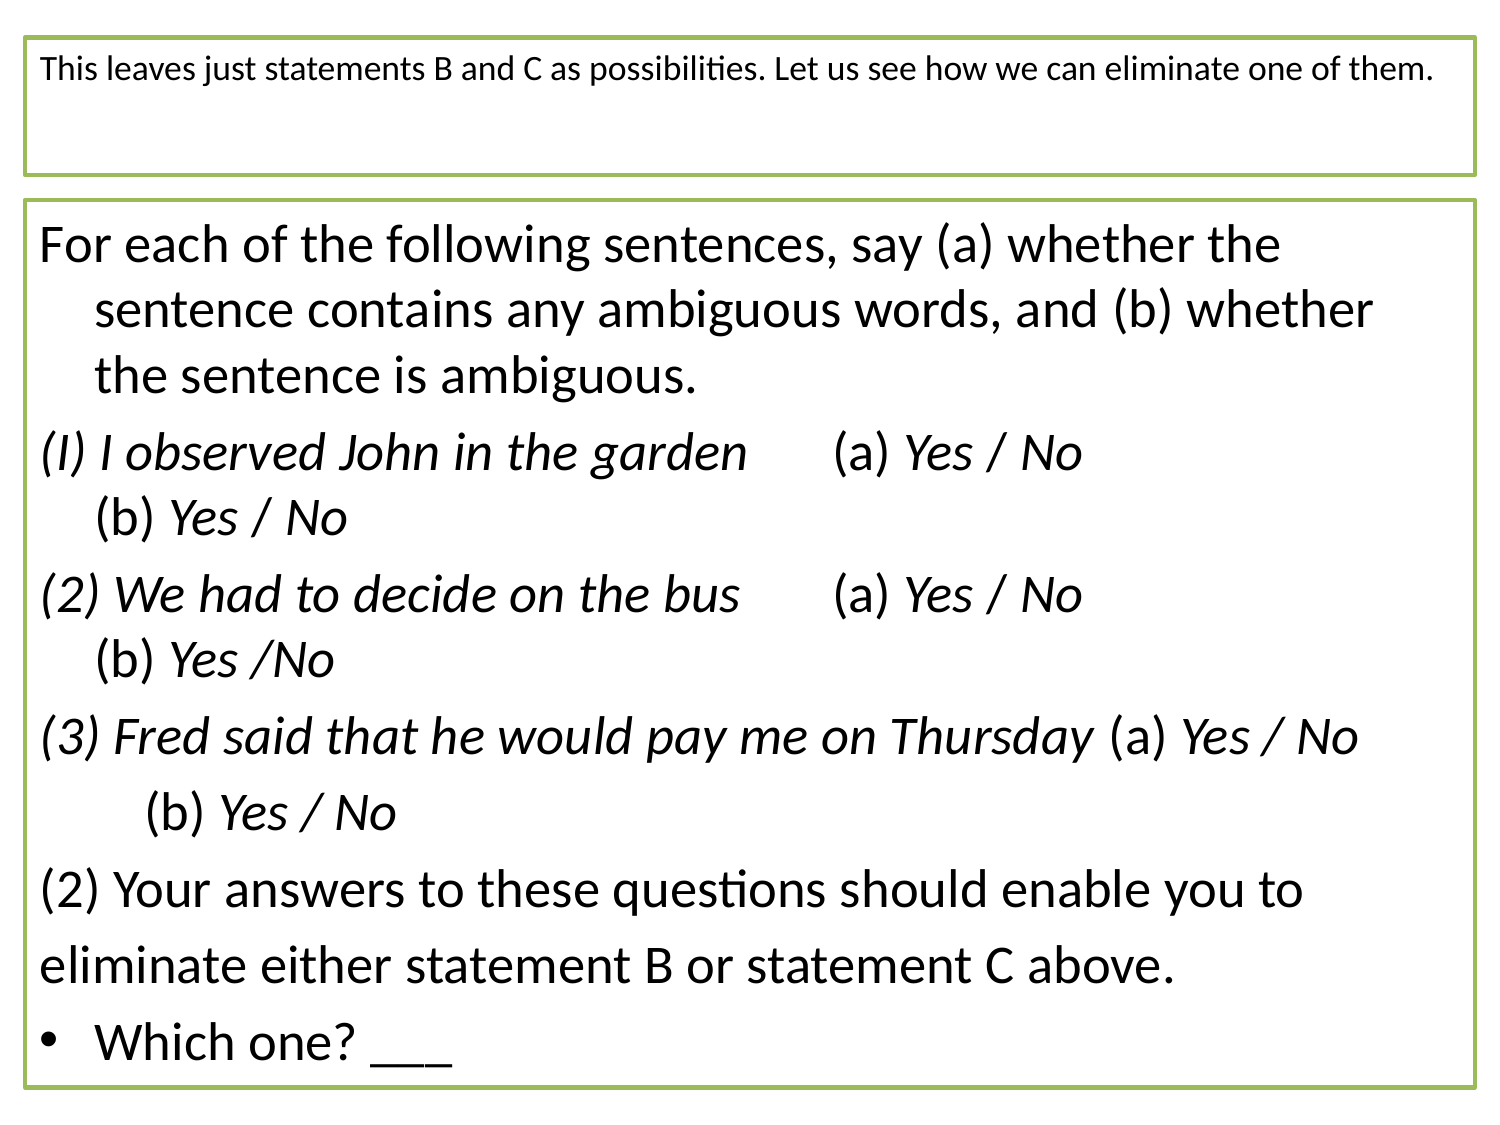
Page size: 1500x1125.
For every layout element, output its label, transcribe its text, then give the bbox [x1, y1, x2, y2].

list For each of the following sentences, say (a) whether the sentence contains any ambiguous words, and (b) whether the sentence is ambiguous. (I) I observed John in the garden (a) Yes / No (b) Yes / No (2) We had to decide on the bus (a) Yes / No (b) Yes /No (3) Fred said that he would pay me on Thursday (a) Yes / No (b) Yes / No (2) Your answers to these questions should enable you to eliminate either statement B or statement C above. Which one? ___ [23, 198, 1477, 1090]
title This leaves just statements B and C as possibilities. Let us see how we can eliminate one of them. [23, 35, 1477, 177]
